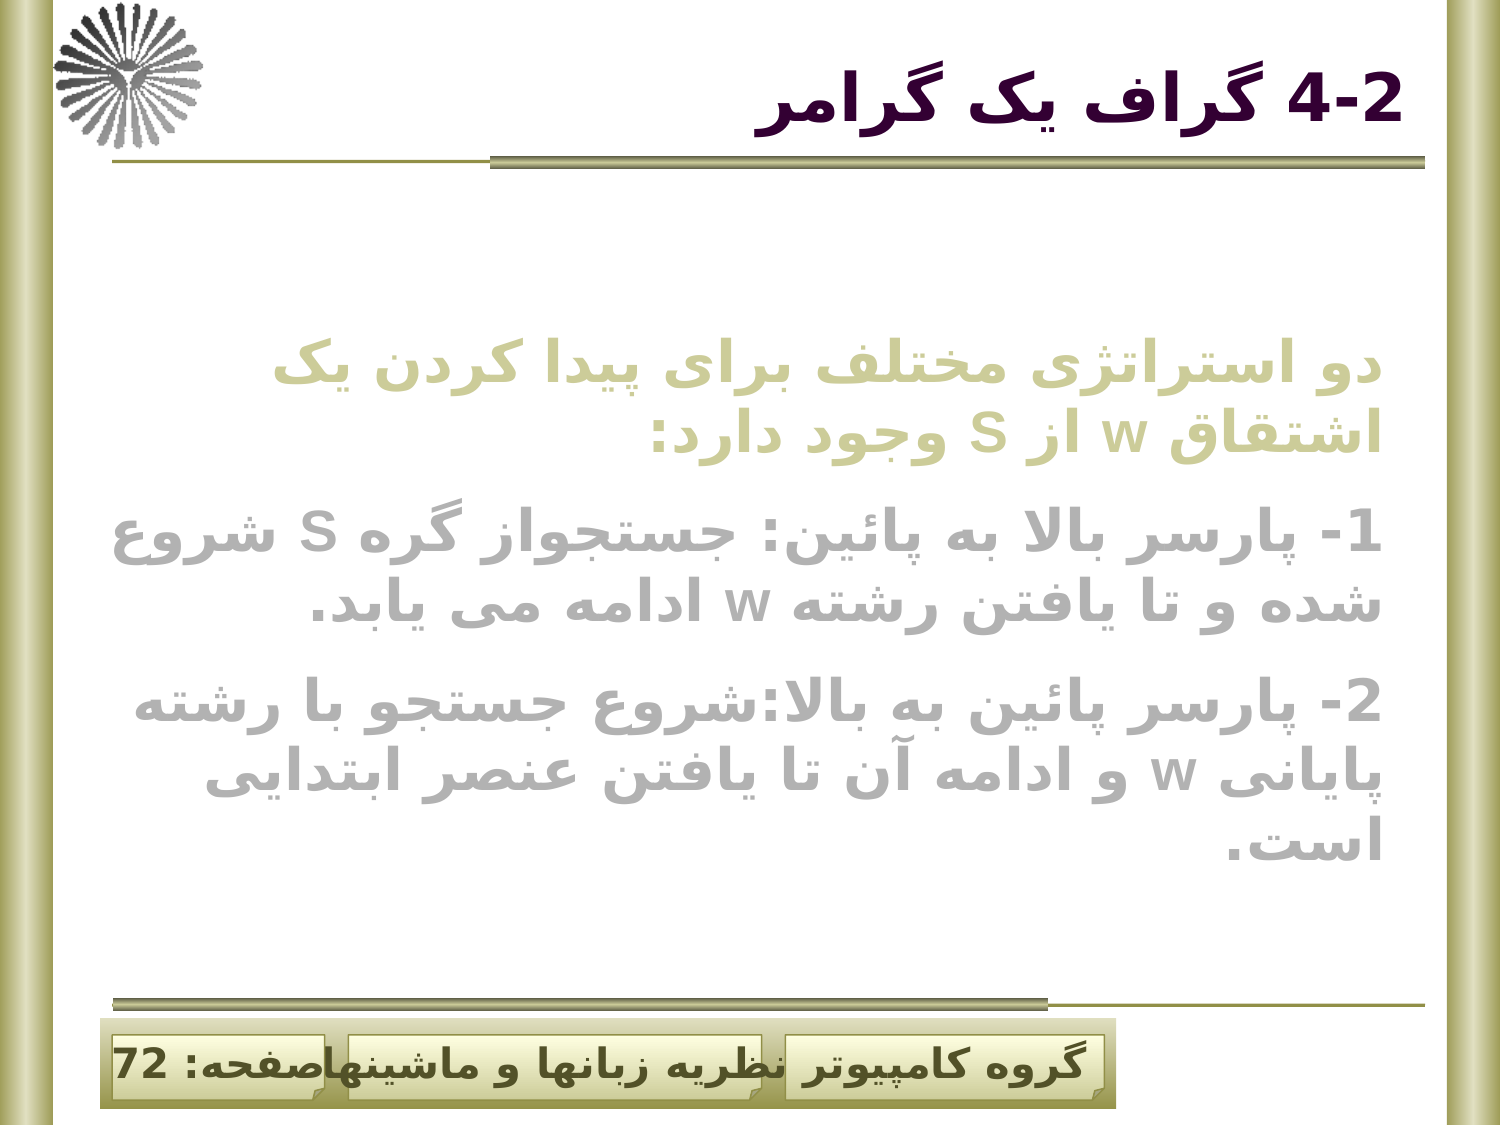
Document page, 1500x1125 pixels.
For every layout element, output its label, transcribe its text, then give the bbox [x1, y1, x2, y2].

title 4-2 گراف یک گرامر [147, 42, 1423, 147]
text_box دو استراتژی مختلف برای پیدا کردن یک اشتقاق w از S وجود دارد: 1- پارسر بالا به پائین: جستجواز گره S شروع شده و تا یافتن رشته w ادامه می یابد. 2- پارسر پائین به بالا:شروع جستجو با رشته پایانی w و ادامه آن تا یافتن عنصر ابتدایی است. [65, 316, 1400, 881]
